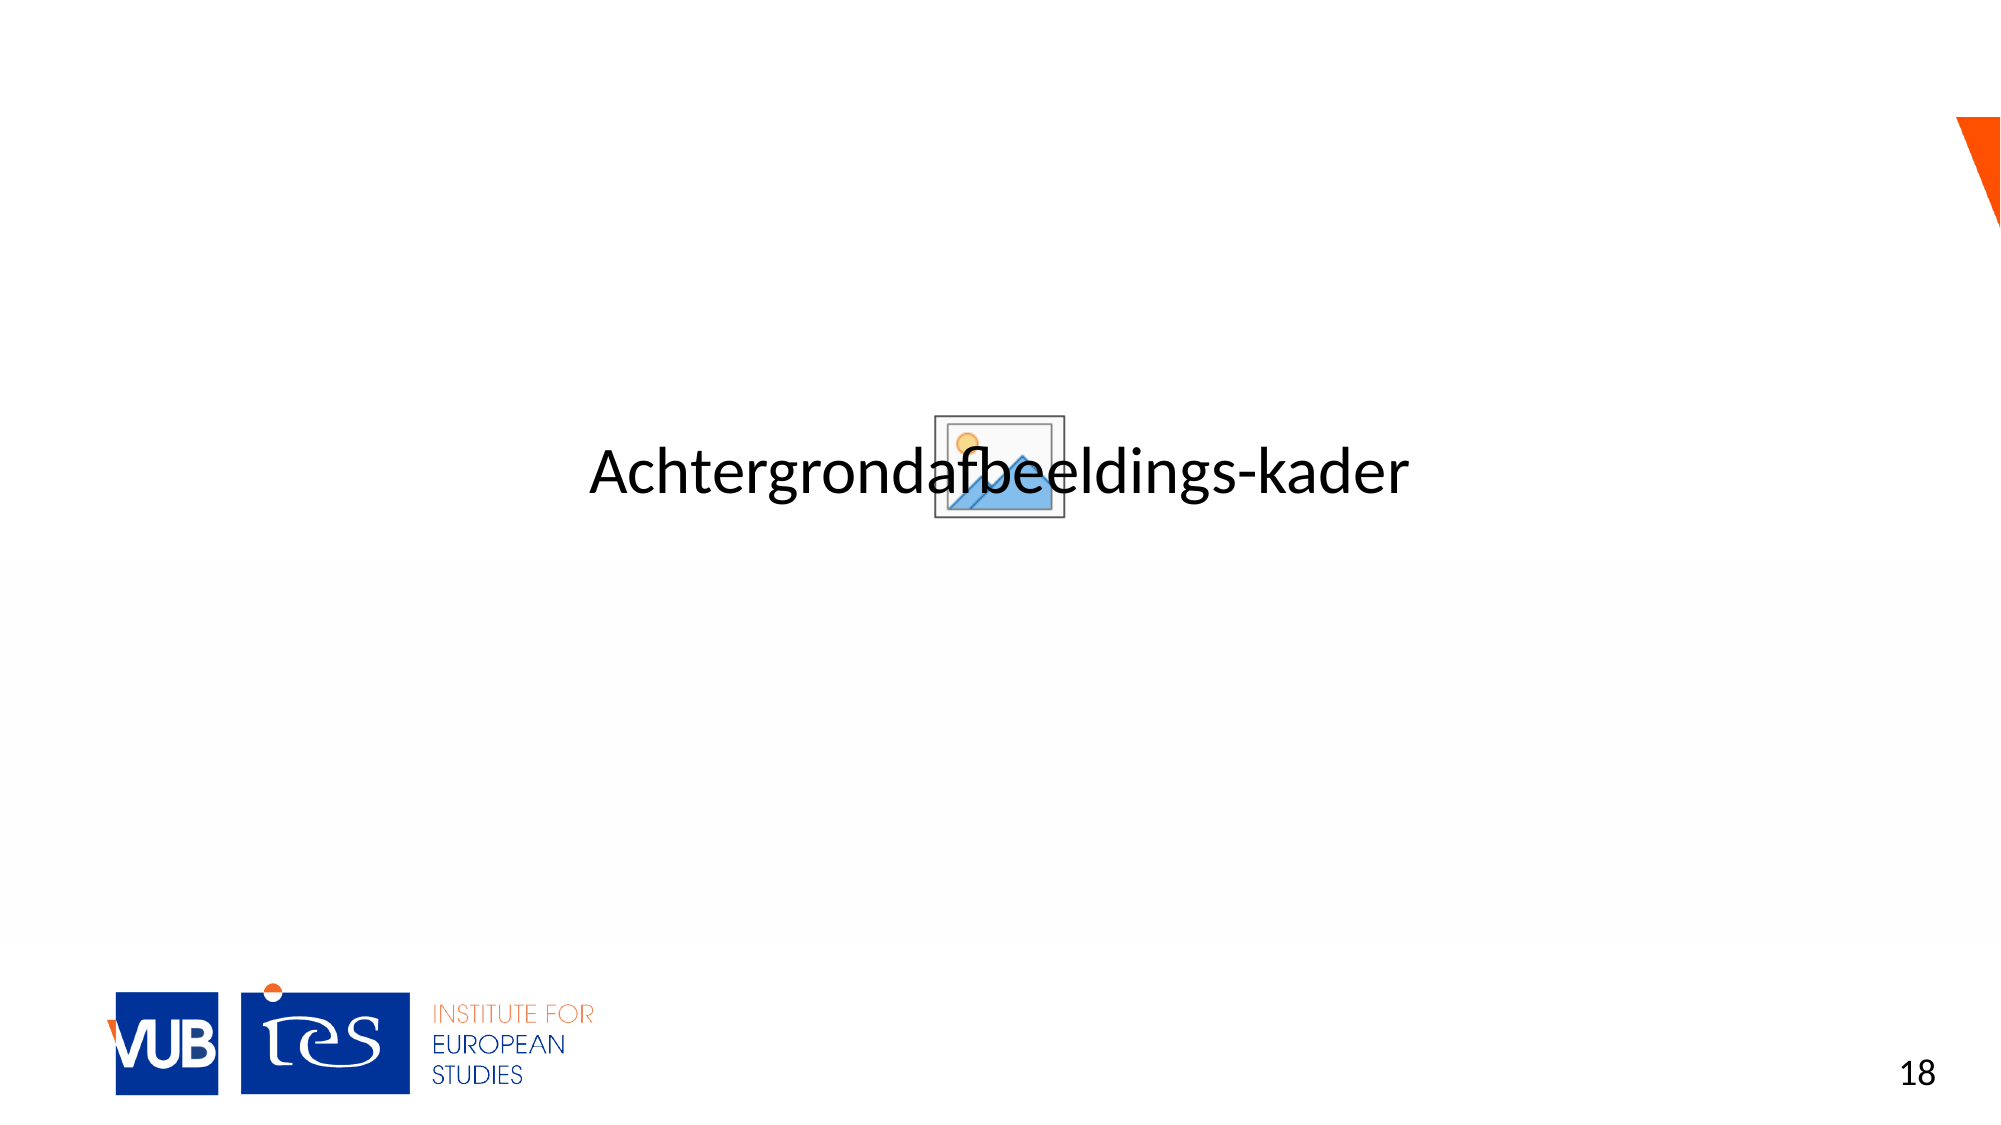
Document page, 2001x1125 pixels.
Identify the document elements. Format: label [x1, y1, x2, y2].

picture [89, 962, 651, 1124]
picture [0, 0, 2001, 935]
